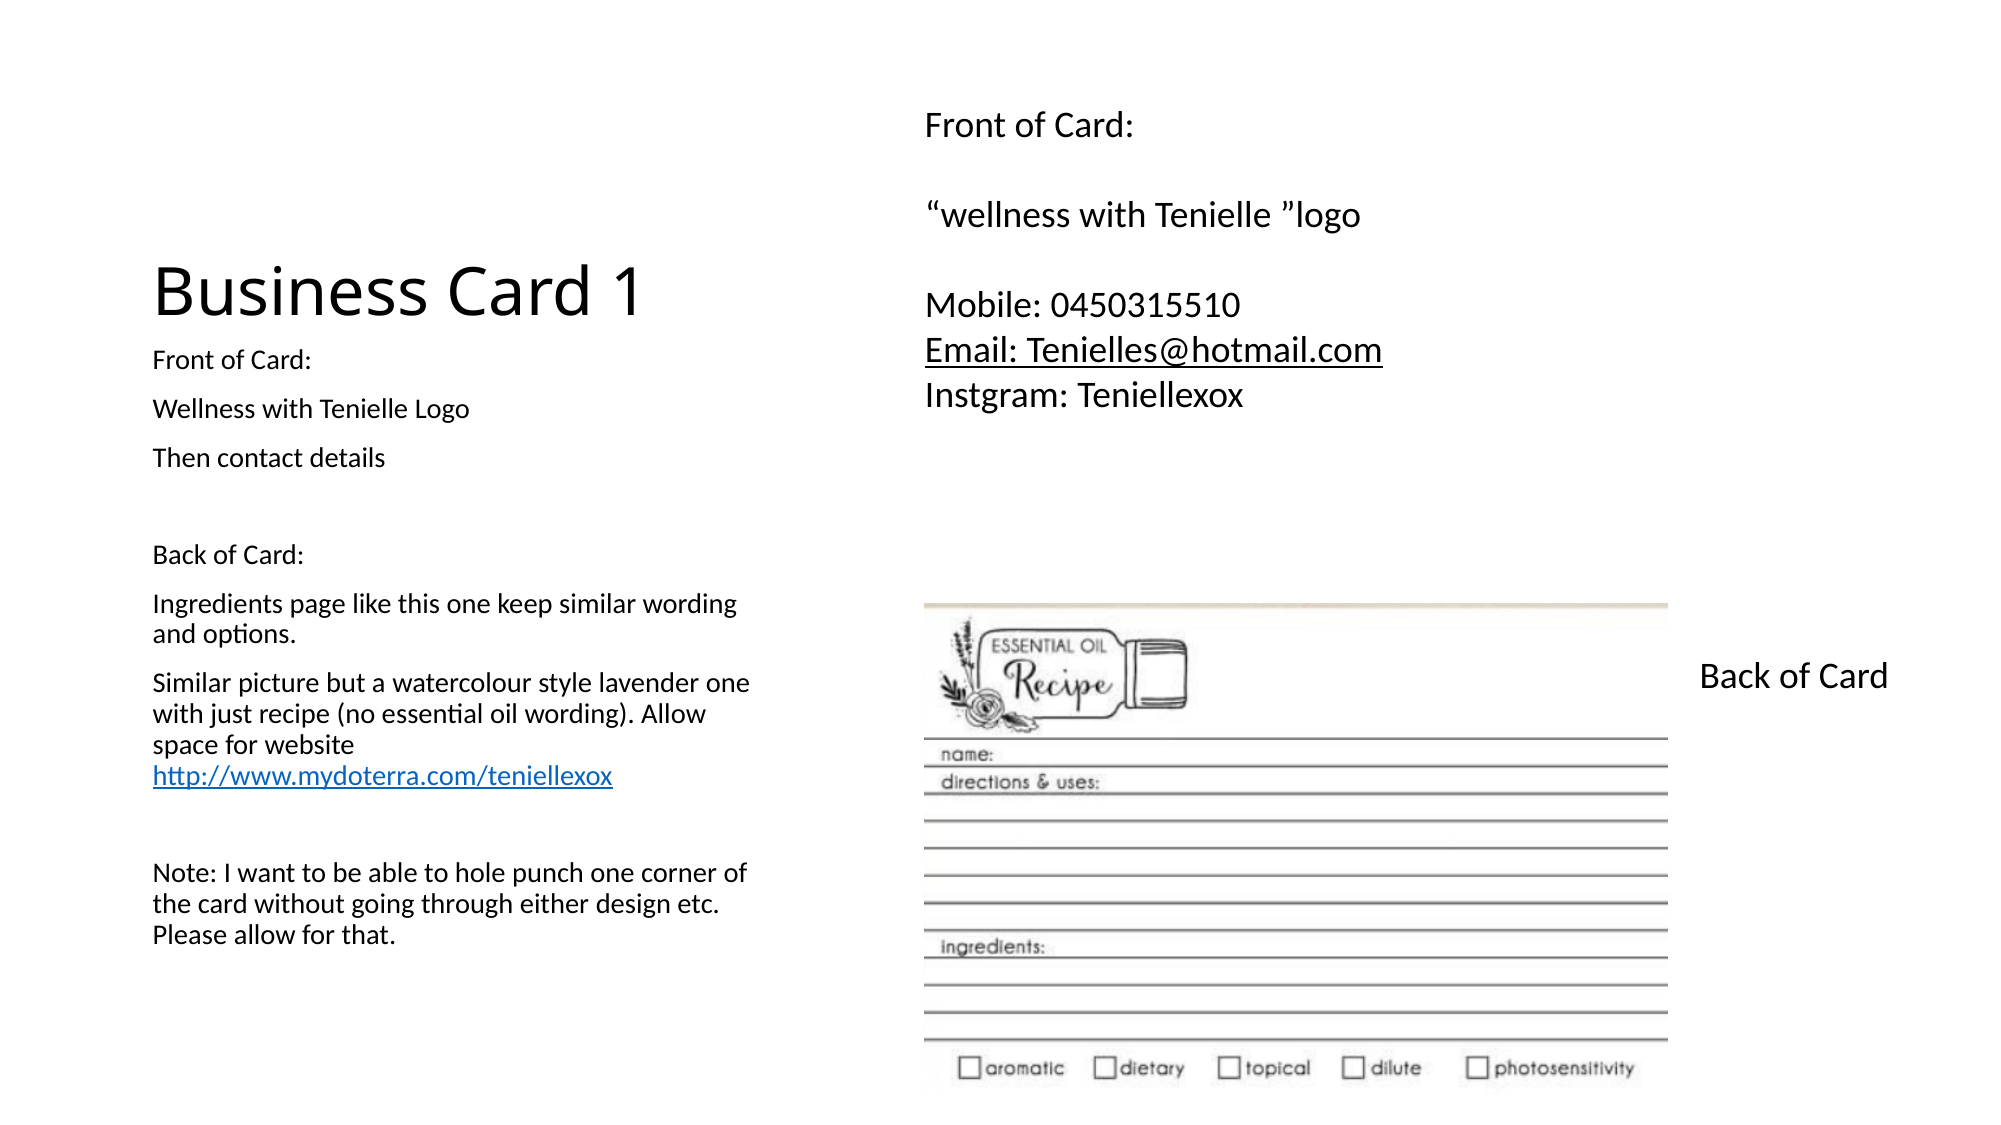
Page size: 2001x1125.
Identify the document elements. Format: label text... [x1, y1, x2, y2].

text_box Back of Card [1684, 643, 1981, 704]
list Front of Card: Wellness with Tenielle Logo Then contact details Back of Card: Ingredients page like this one keep similar wording and options. Similar picture but a watercolour style lavender one with just recipe (no essential oil wording). Allow space for website http://www.mydoterra.com/teniellexox Note: I want to be able to hole punch one corner of the card without going through either design etc. Please allow for that. [137, 337, 783, 963]
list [924, 603, 1668, 1095]
text_box Front of Card: “wellness with Tenielle ”logo Mobile: 0450315510 Email: Tenielles@hotmail.com Instgram: Teniellexox [910, 93, 1797, 468]
title Business Card 1 [137, 75, 783, 337]
